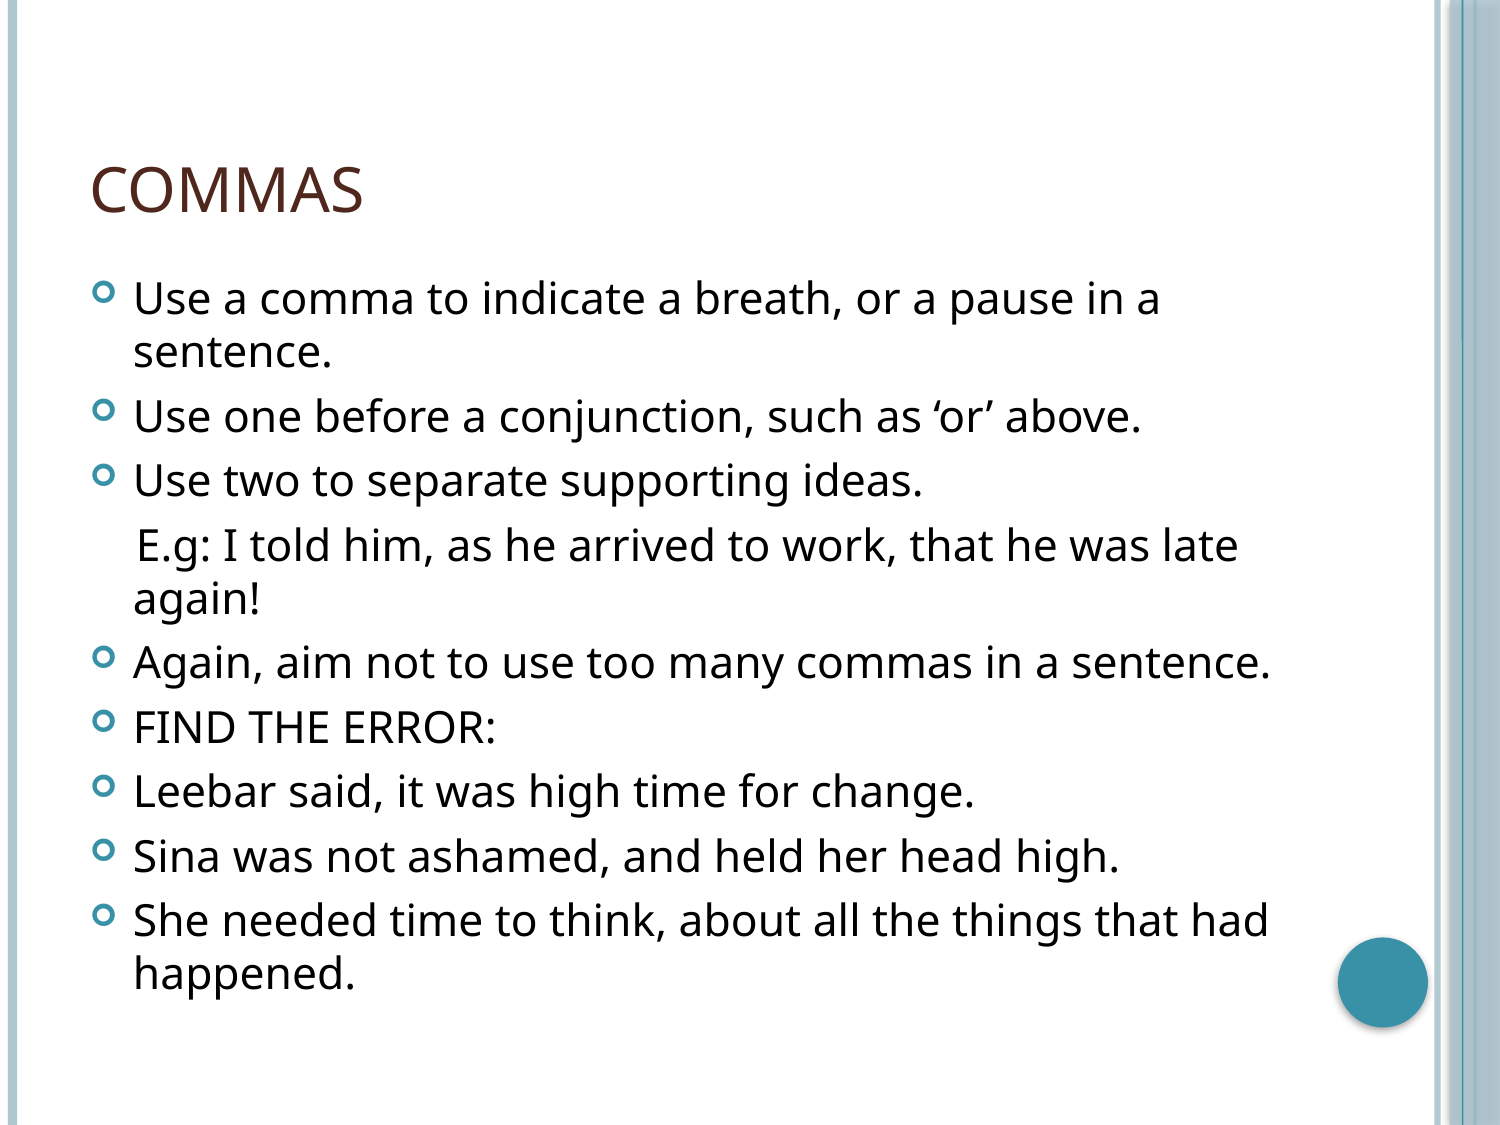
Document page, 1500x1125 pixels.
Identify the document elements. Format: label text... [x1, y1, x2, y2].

title commas [75, 45, 1300, 233]
list Use a comma to indicate a breath, or a pause in a sentence. Use one before a conjunction, such as ‘or’ above. Use two to separate supporting ideas. E.g: I told him, as he arrived to work, that he was late again! Again, aim not to use too many commas in a sentence. FIND THE ERROR: Leebar said, it was high time for change. Sina was not ashamed, and held her head high. She needed time to think, about all the things that had happened. [75, 262, 1300, 1062]
